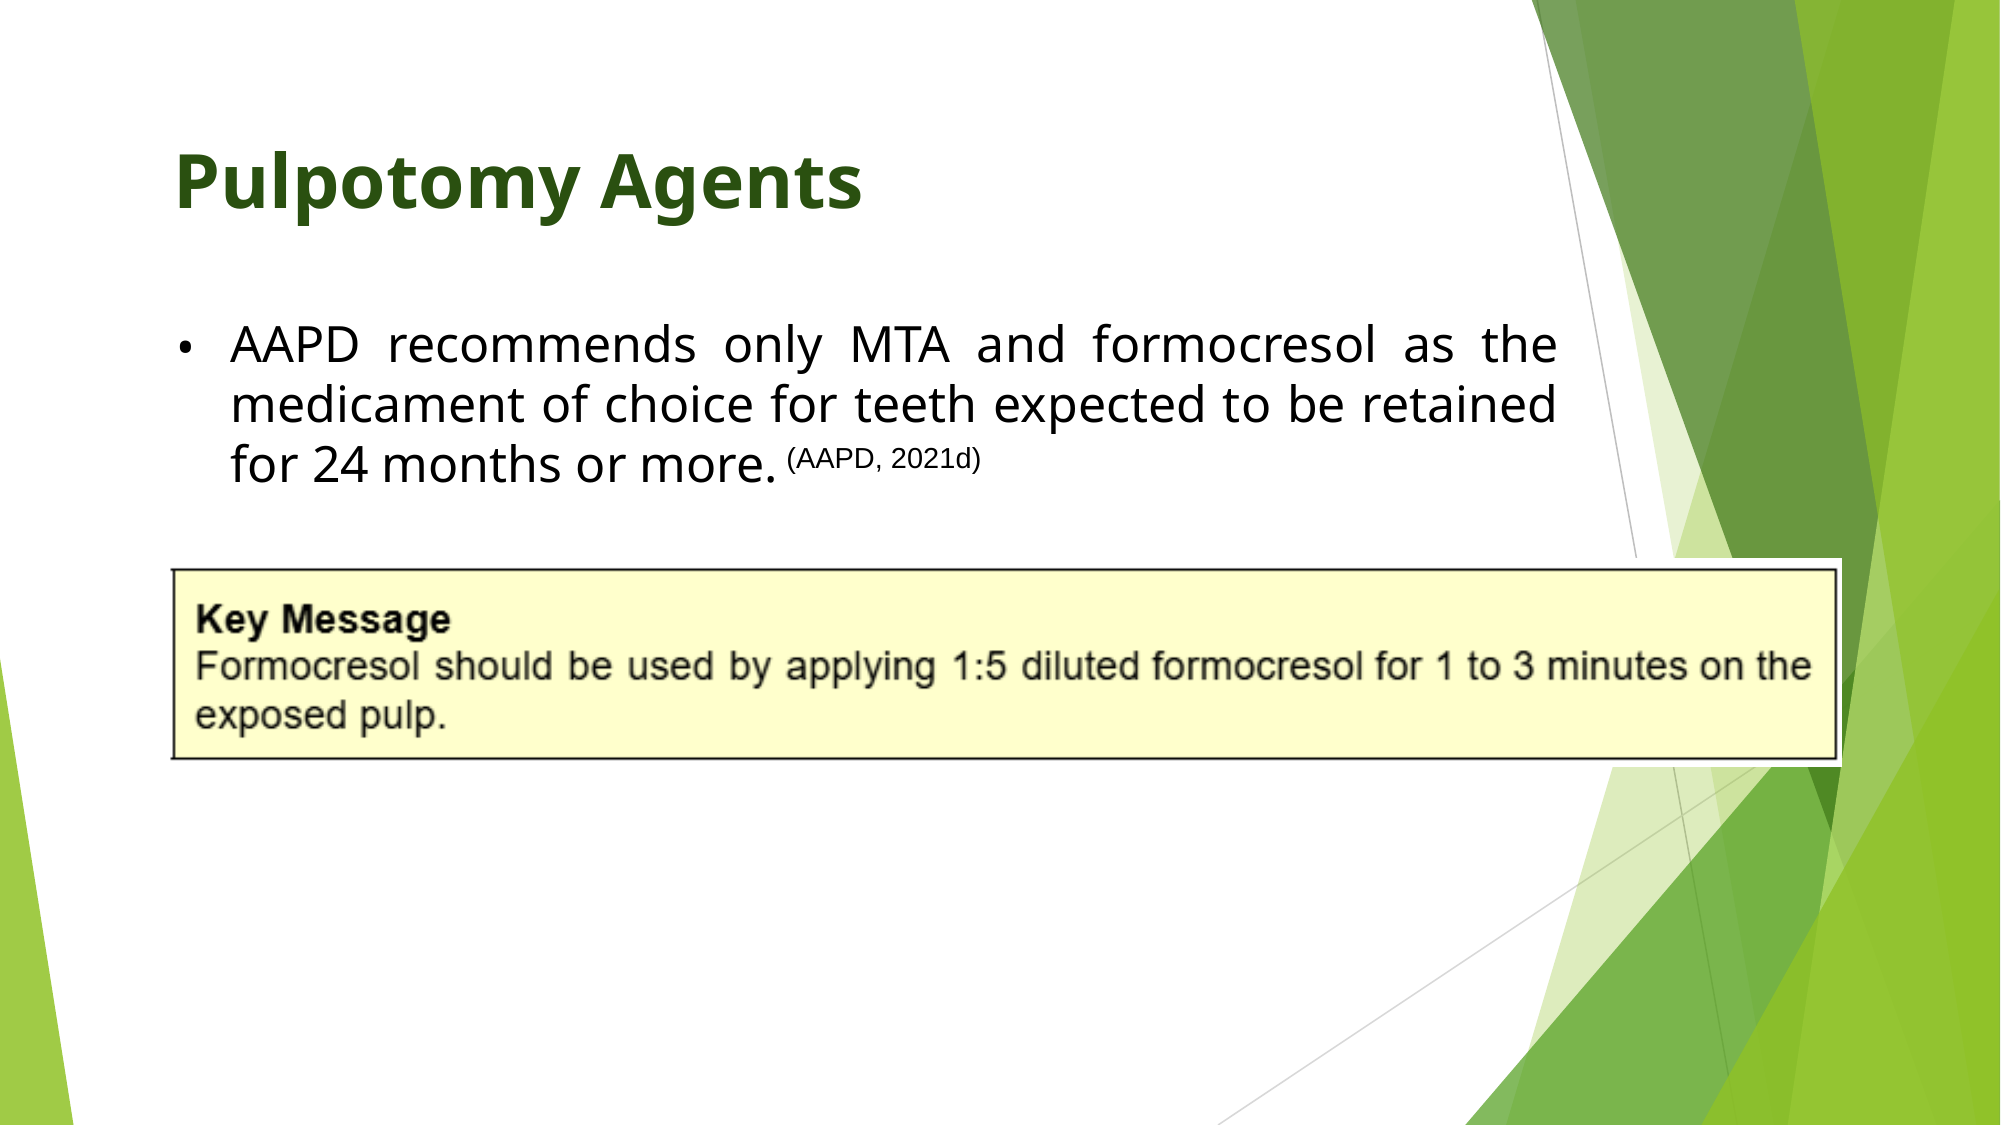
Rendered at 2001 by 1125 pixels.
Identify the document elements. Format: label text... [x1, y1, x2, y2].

title Pulpotomy Agents [158, 108, 1509, 248]
picture [158, 558, 1842, 768]
list AAPD recommends only MTA and formocresol as the medicament of choice for teeth expected to be retained for 24 months or more. (AAPD, 2021d) [140, 265, 1575, 559]
